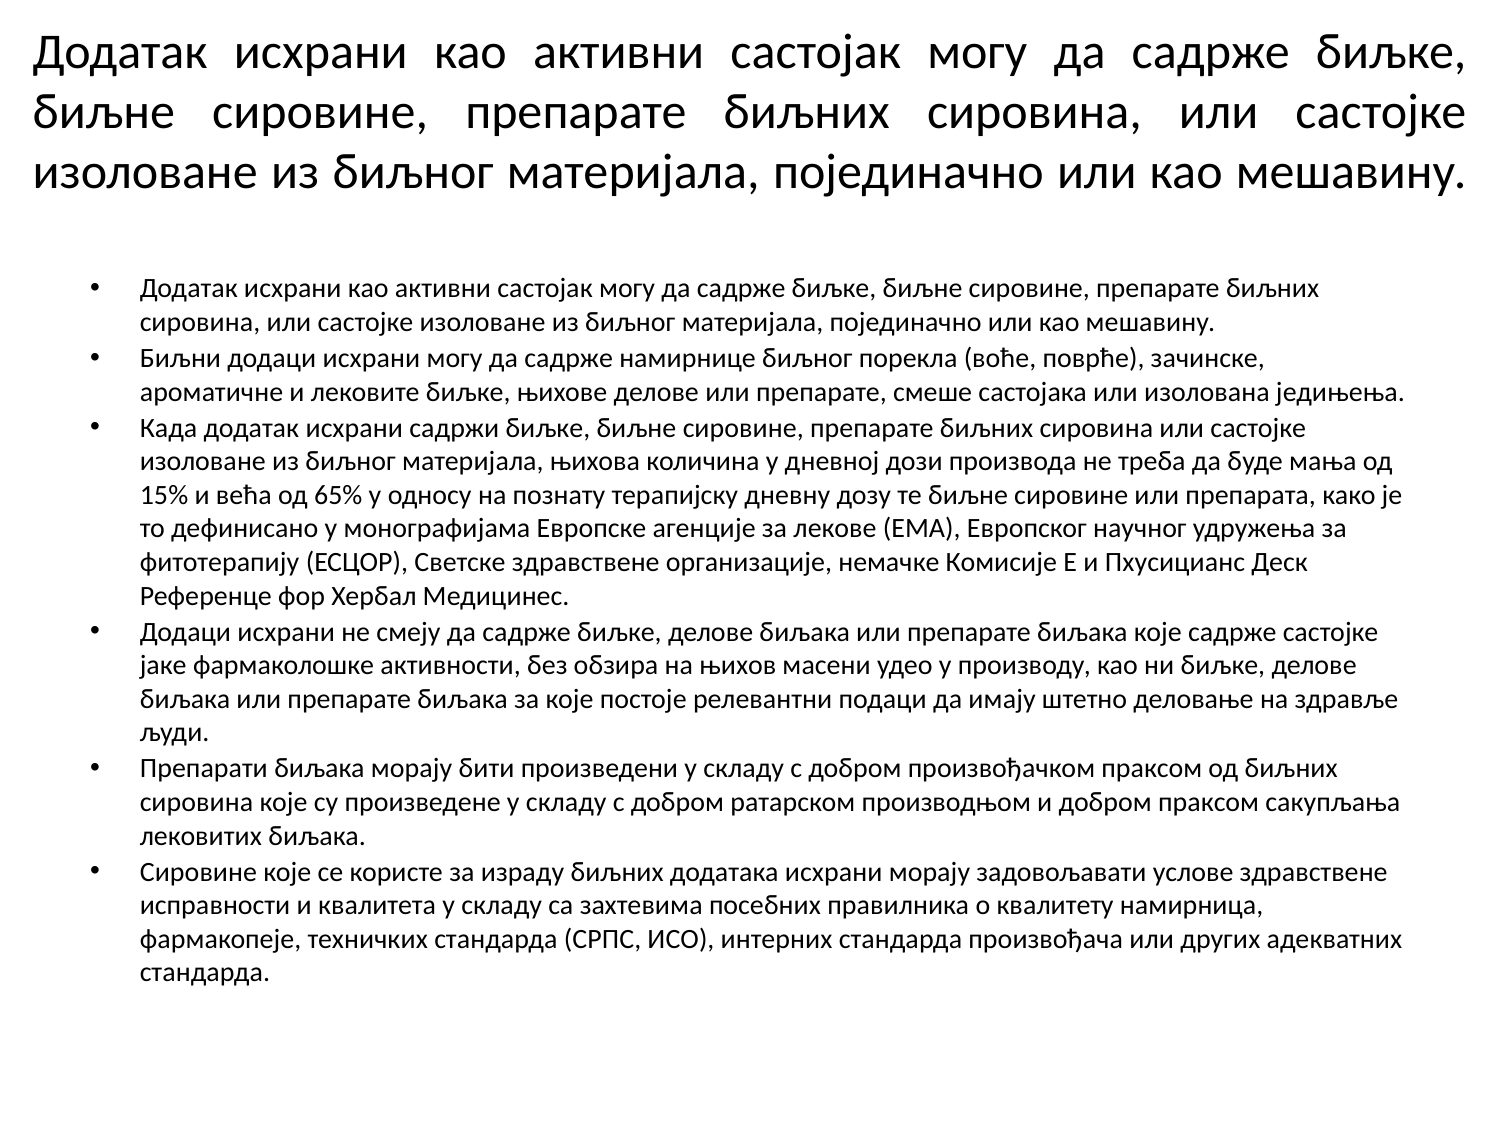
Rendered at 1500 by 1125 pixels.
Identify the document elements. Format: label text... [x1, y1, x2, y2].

title Додатак исхрани као активни састојак могу да садрже биљке, биљне сировине, препарате биљних сировина, или састојке изоловане из биљног материјала, појединачно или као мешавину. [17, 45, 1483, 233]
list Додатак исхрани као активни састојак могу да садрже биљке, биљне сировине, препарате биљних сировина, или састојке изоловане из биљног материјала, појединачно или као мешавину. Биљни додаци исхрани могу да садрже намирнице биљног порекла (воће, поврће), зачинске, ароматичне и лековите биљке, њихове делове или препарате, смеше састојака или изолована једињења. Када додатак исхрани садржи биљке, биљне сировине, препарате биљних сировина или састојке изоловане из биљног материјала, њихова количина у дневној дози производа не треба да буде мања од 15% и већа од 65% у односу на познату терапијску дневну дозу те биљне сировине или препарата, како је то дефинисано у монографијама Европске агенције за лекове (ЕМА), Европског научног удружења за фитотерапију (ЕСЦОР), Светске здравствене организације, немачке Комисије Е и Пхyсицианс Деск Референце фор Хербал Медицинес. Додаци исхрани не смеју да садрже биљке, делове биљака или препарате биљака које садрже састојке јаке фармаколошке активности, без обзира на њихов масени удео у производу, као ни биљке, делове биљака или препарате биљака за које постоје релевантни подаци да имају штетно деловање на здравље људи. Препарати биљака морају бити произведени у складу с добром произвођачком праксом од биљних сировина које су произведене у складу с добром ратарском производњом и добром праксом сакупљања лековитих биљака. Сировине које се користе за израду биљних додатака исхрани морају задовољавати услове здравствене исправности и квалитета у складу са захтевима посебних правилника о квалитету намирница, фармакопеје, техничких стандарда (СРПС, ИСО), интерних стандарда произвођача или других адекватних стандарда. [75, 262, 1425, 1047]
